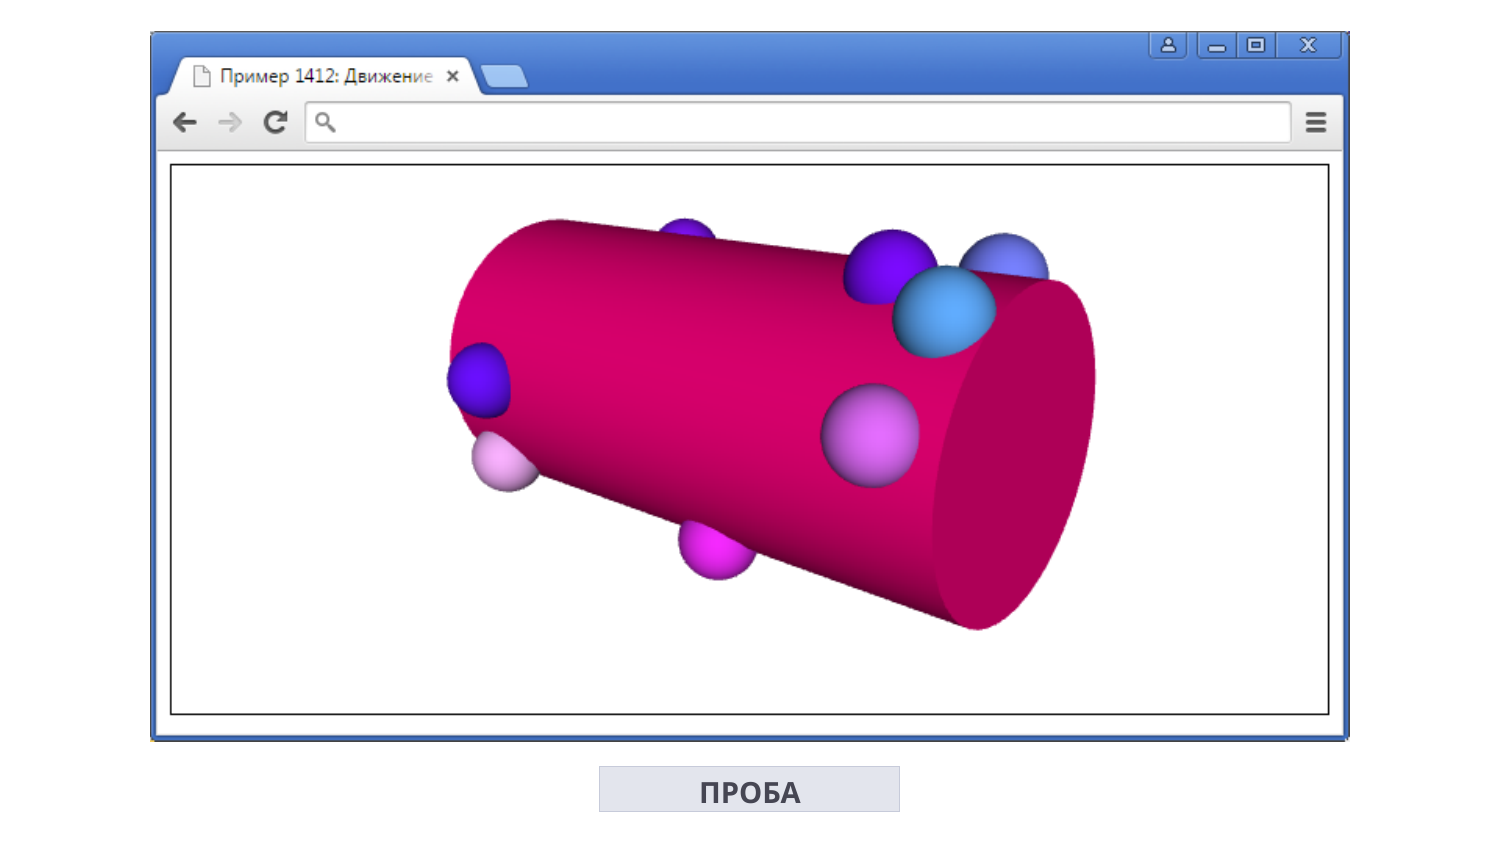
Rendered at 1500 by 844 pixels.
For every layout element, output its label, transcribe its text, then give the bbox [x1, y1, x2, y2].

text_box ПРОБА [599, 766, 900, 812]
picture [149, 31, 1351, 742]
